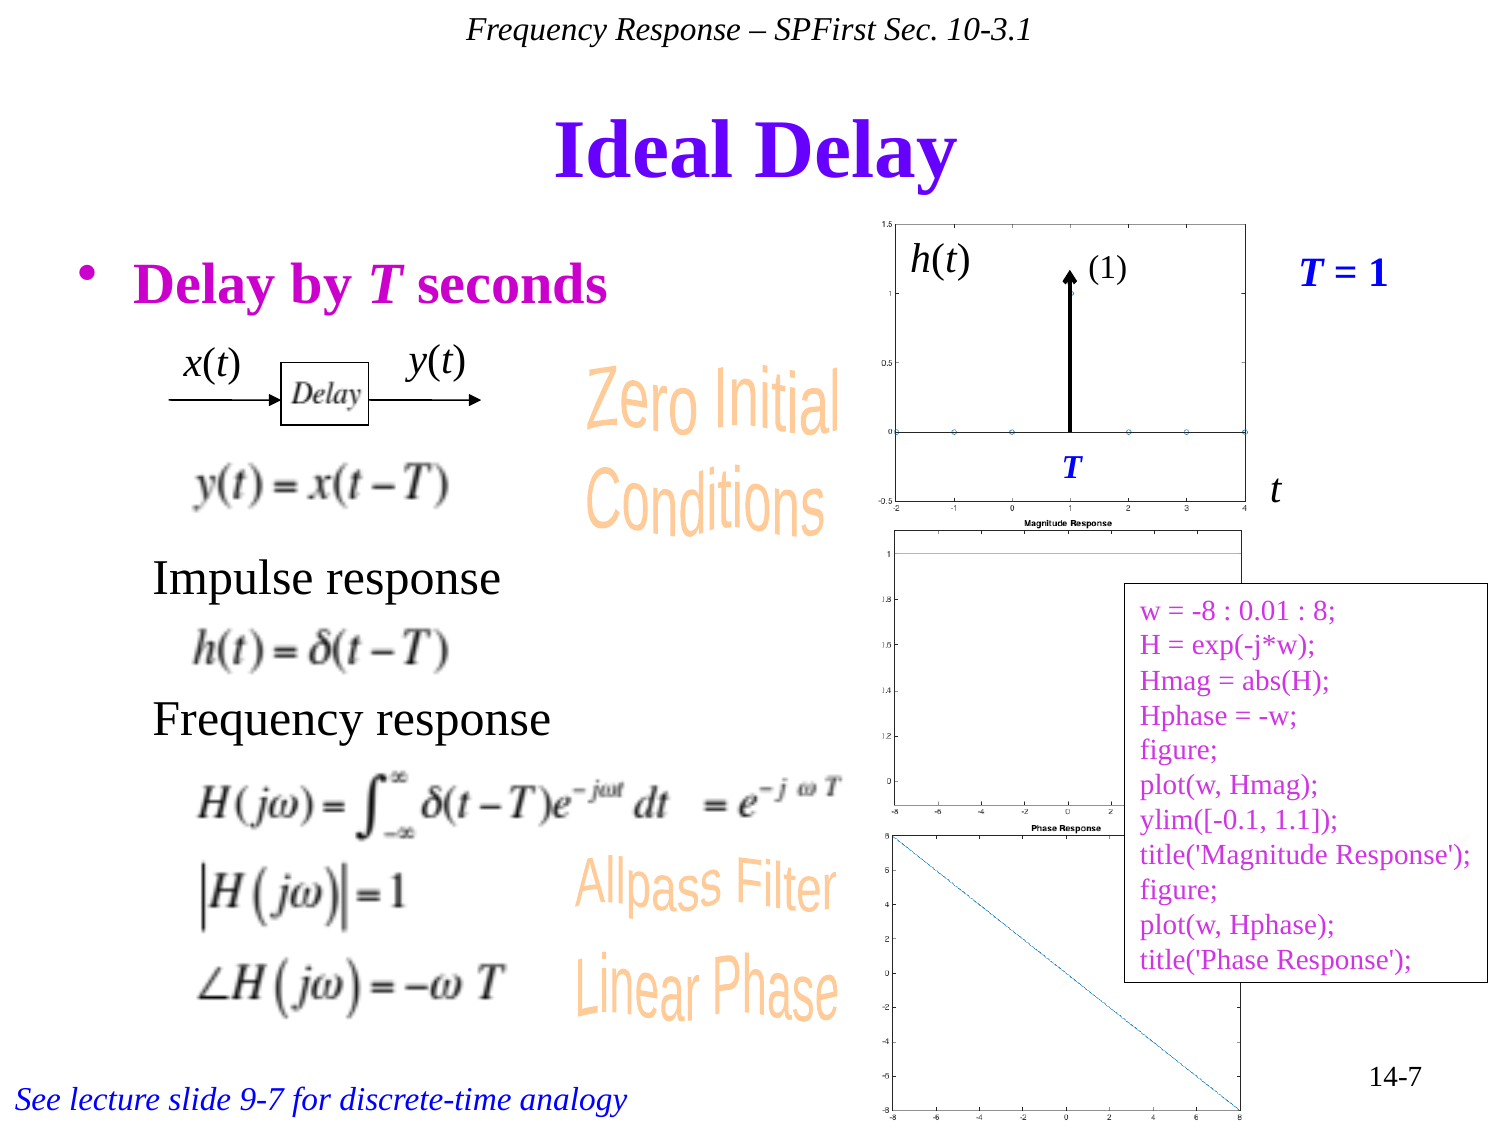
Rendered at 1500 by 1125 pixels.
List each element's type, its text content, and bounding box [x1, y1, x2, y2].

title Ideal Delay [75, 55, 1438, 238]
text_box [837, 199, 1326, 538]
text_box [587, 362, 832, 538]
text_box w = -8 : 0.01 : 8; H = exp(-j*w); Hmag = abs(H); Hphase = -w; figure; plot(w, Hmag); ylim([-0.1, 1.1]); title('Magnitude Response'); figure; plot(w, Hphase); title('Phase Response'); [1250, 583, 1488, 983]
slide_number 14-7 [1250, 1049, 1438, 1125]
picture [882, 517, 1254, 818]
text_box Frequency response [62, 678, 732, 766]
text_box See lecture slide 9-7 for discrete-time analogy [0, 1069, 650, 1125]
picture [874, 822, 1247, 1124]
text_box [186, 454, 455, 517]
text_box Impulse response [62, 537, 732, 625]
list Delay by T seconds [62, 237, 732, 325]
text_box T = 1 [1329, 237, 1425, 303]
text_box Frequency Response – SPFirst Sec. 10-3.1 [0, 0, 1500, 55]
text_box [176, 855, 411, 937]
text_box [168, 324, 507, 426]
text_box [191, 949, 511, 1023]
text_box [687, 767, 849, 834]
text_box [191, 756, 688, 849]
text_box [186, 619, 455, 682]
